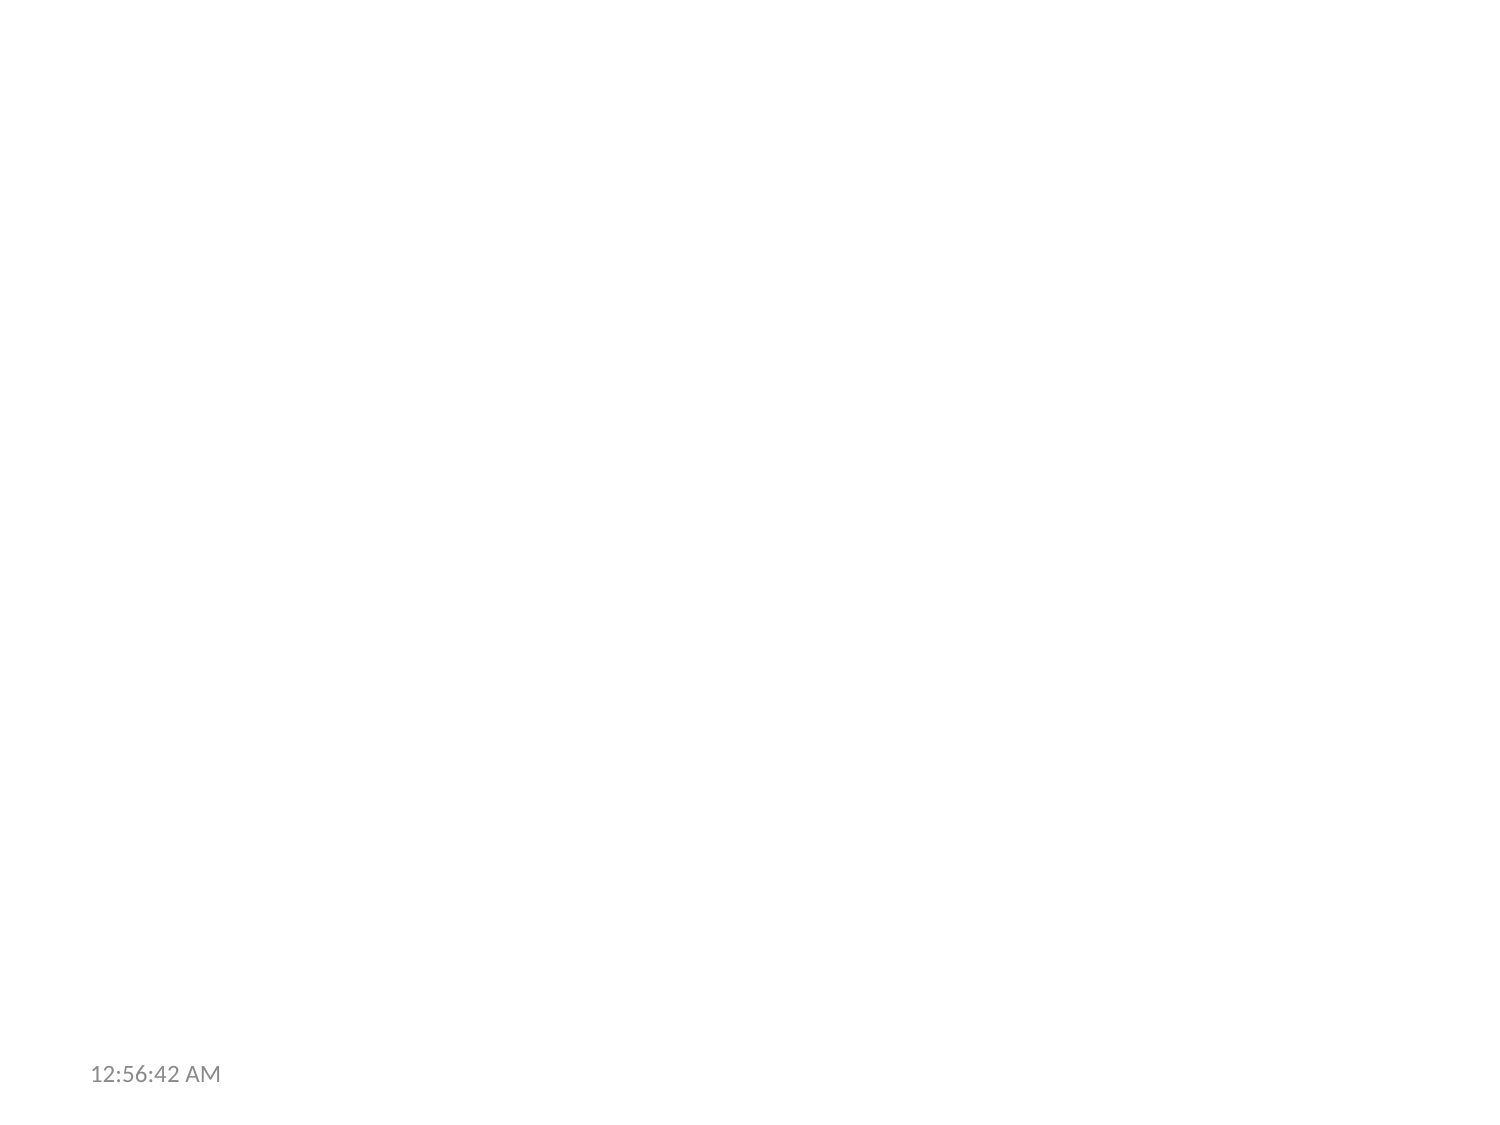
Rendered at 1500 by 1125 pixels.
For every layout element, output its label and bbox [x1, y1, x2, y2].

slide_number [75, 1042, 425, 1103]
